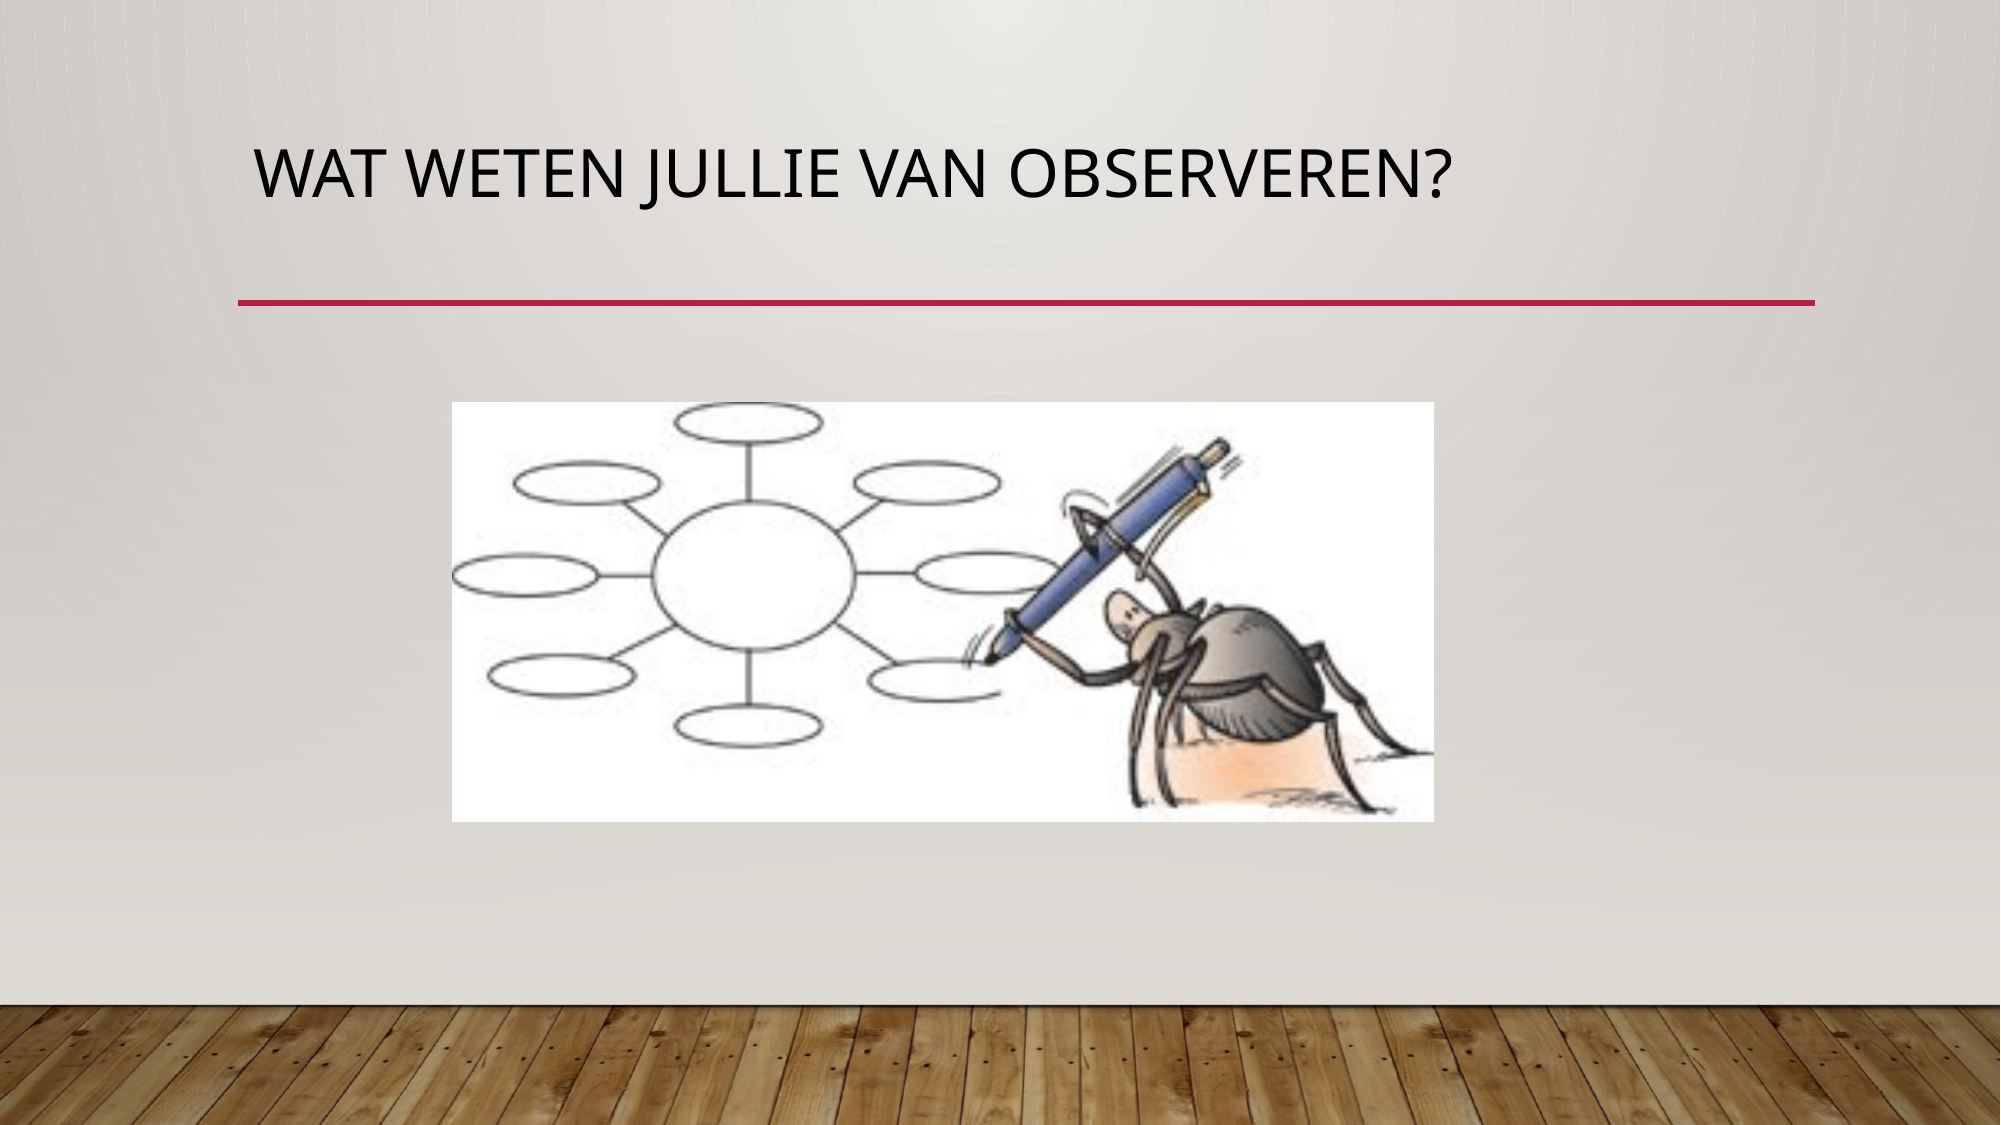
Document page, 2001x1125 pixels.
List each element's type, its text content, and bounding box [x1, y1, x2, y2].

title Wat weten jullie van observeren? [238, 131, 1814, 305]
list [451, 402, 1434, 822]
picture [0, 1005, 2000, 1125]
